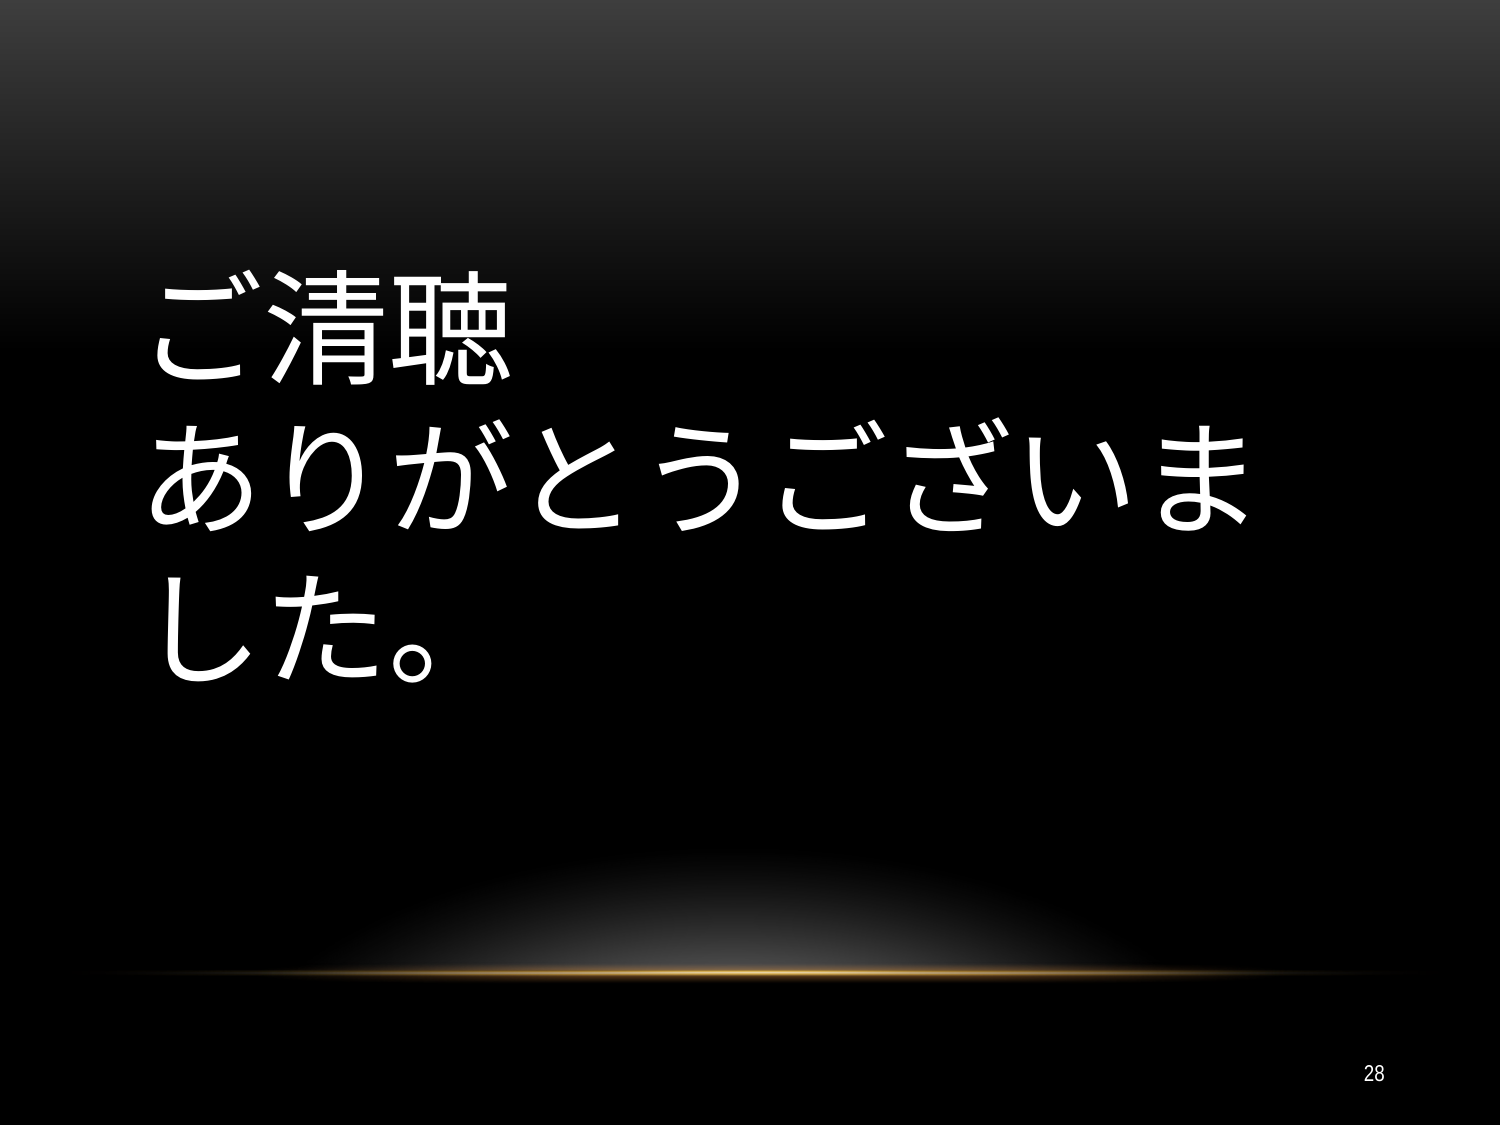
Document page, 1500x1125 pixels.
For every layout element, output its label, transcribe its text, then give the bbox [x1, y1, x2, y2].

slide_number 28 [1237, 1042, 1400, 1103]
text_box ご清聴 ありがとうございました。 [123, 243, 1400, 709]
picture [0, 0, 1500, 1125]
